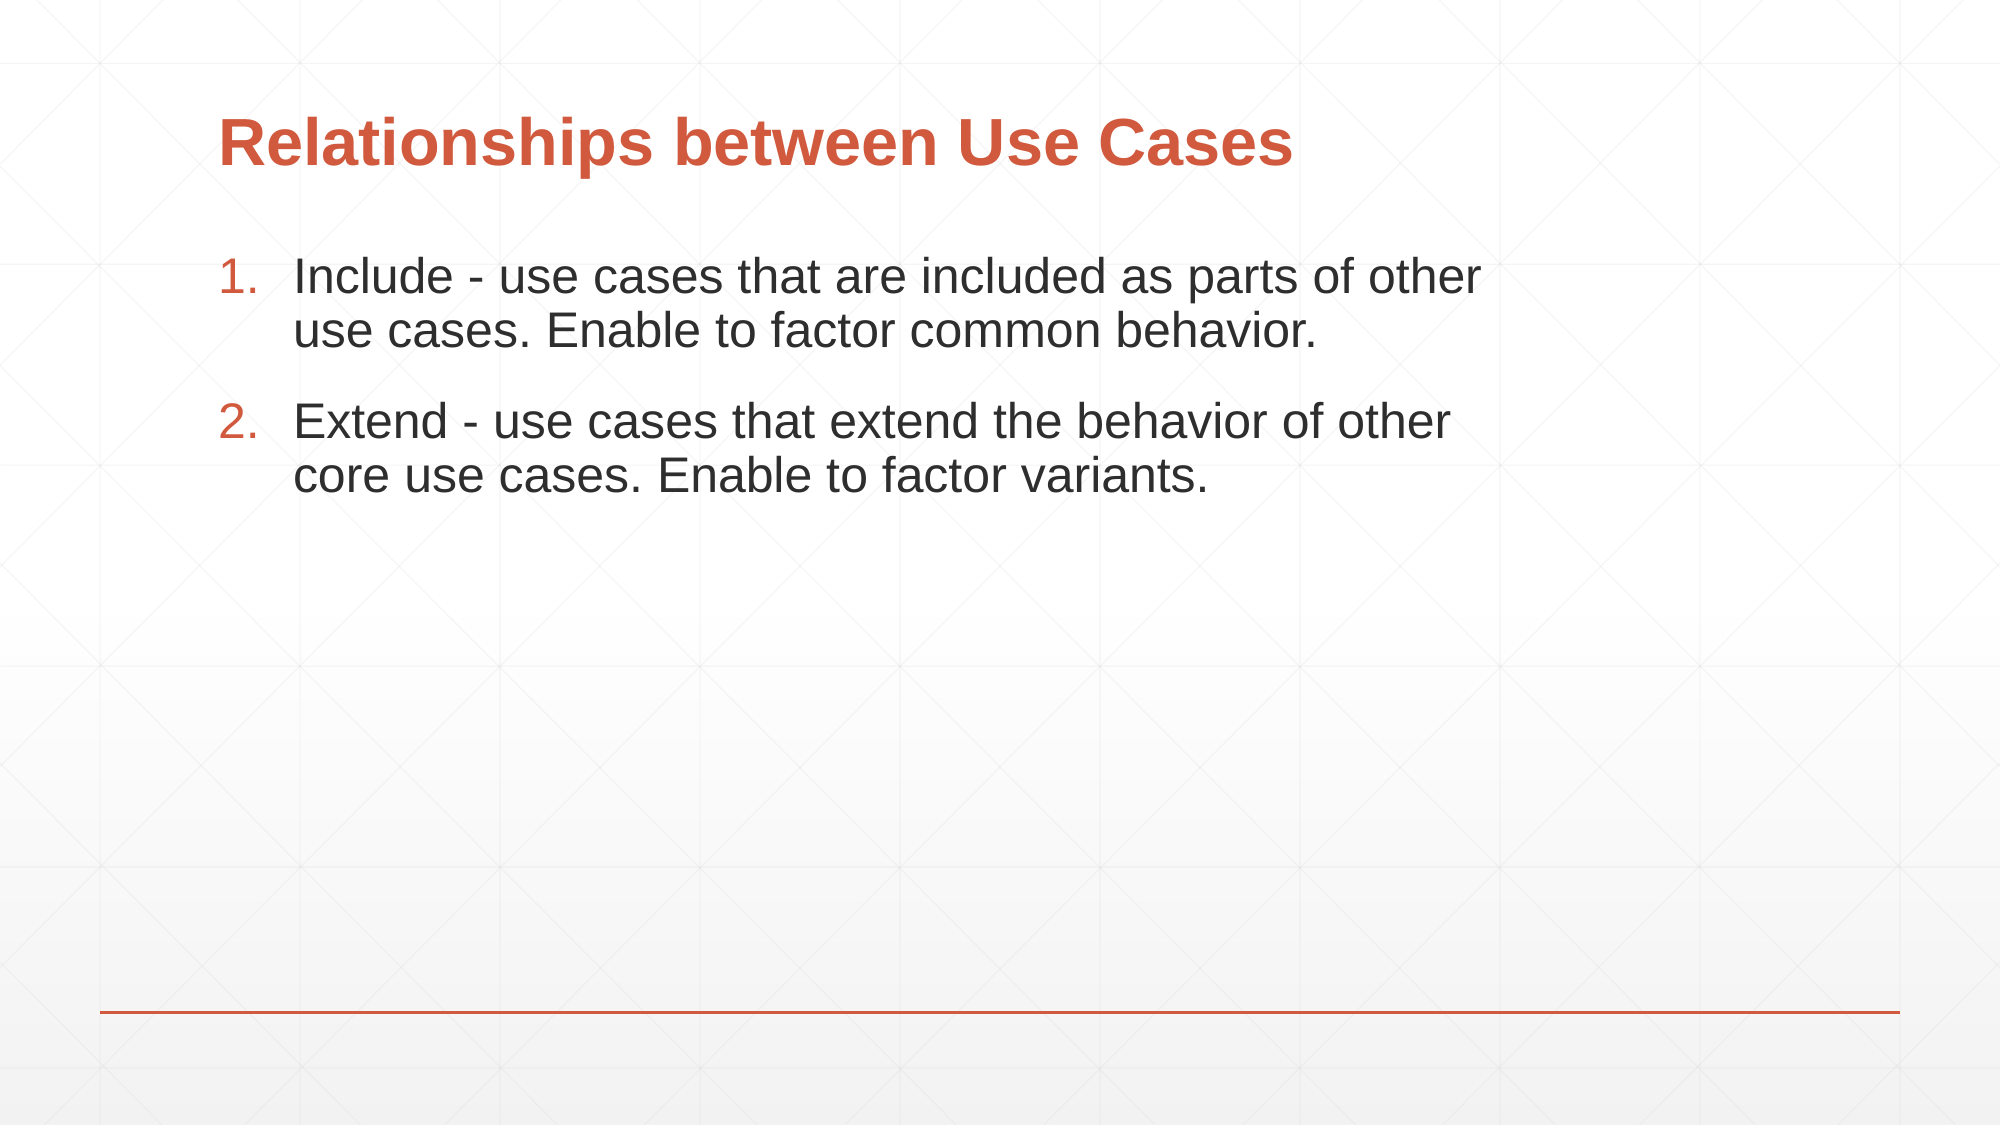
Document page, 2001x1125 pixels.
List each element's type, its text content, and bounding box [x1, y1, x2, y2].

title Relationships between Use Cases [203, 97, 1437, 188]
list Include - use cases that are included as parts of other use cases. Enable to factor common behavior. Extend - use cases that extend the behavior of other core use cases. Enable to factor variants. [203, 242, 1506, 830]
